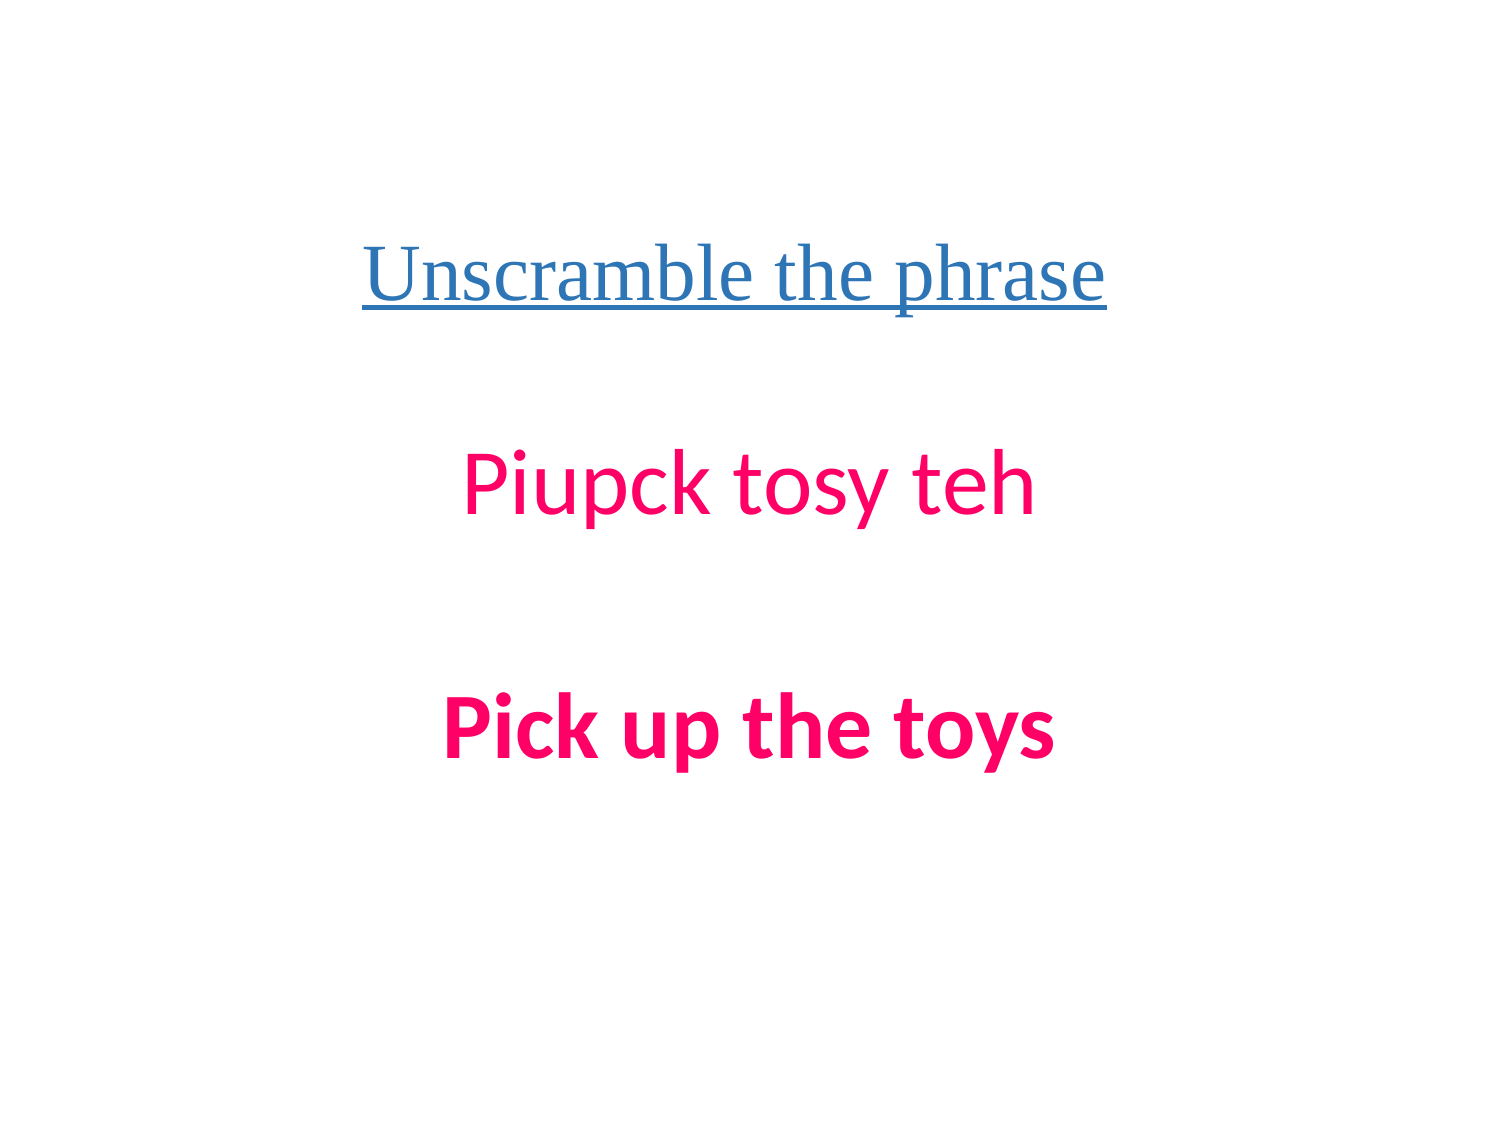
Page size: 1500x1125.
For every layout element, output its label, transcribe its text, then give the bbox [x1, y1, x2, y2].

subtitle Piupck tosy teh Pick up the toys [187, 425, 1313, 531]
title Unscramble the phrase [172, 221, 1298, 326]
